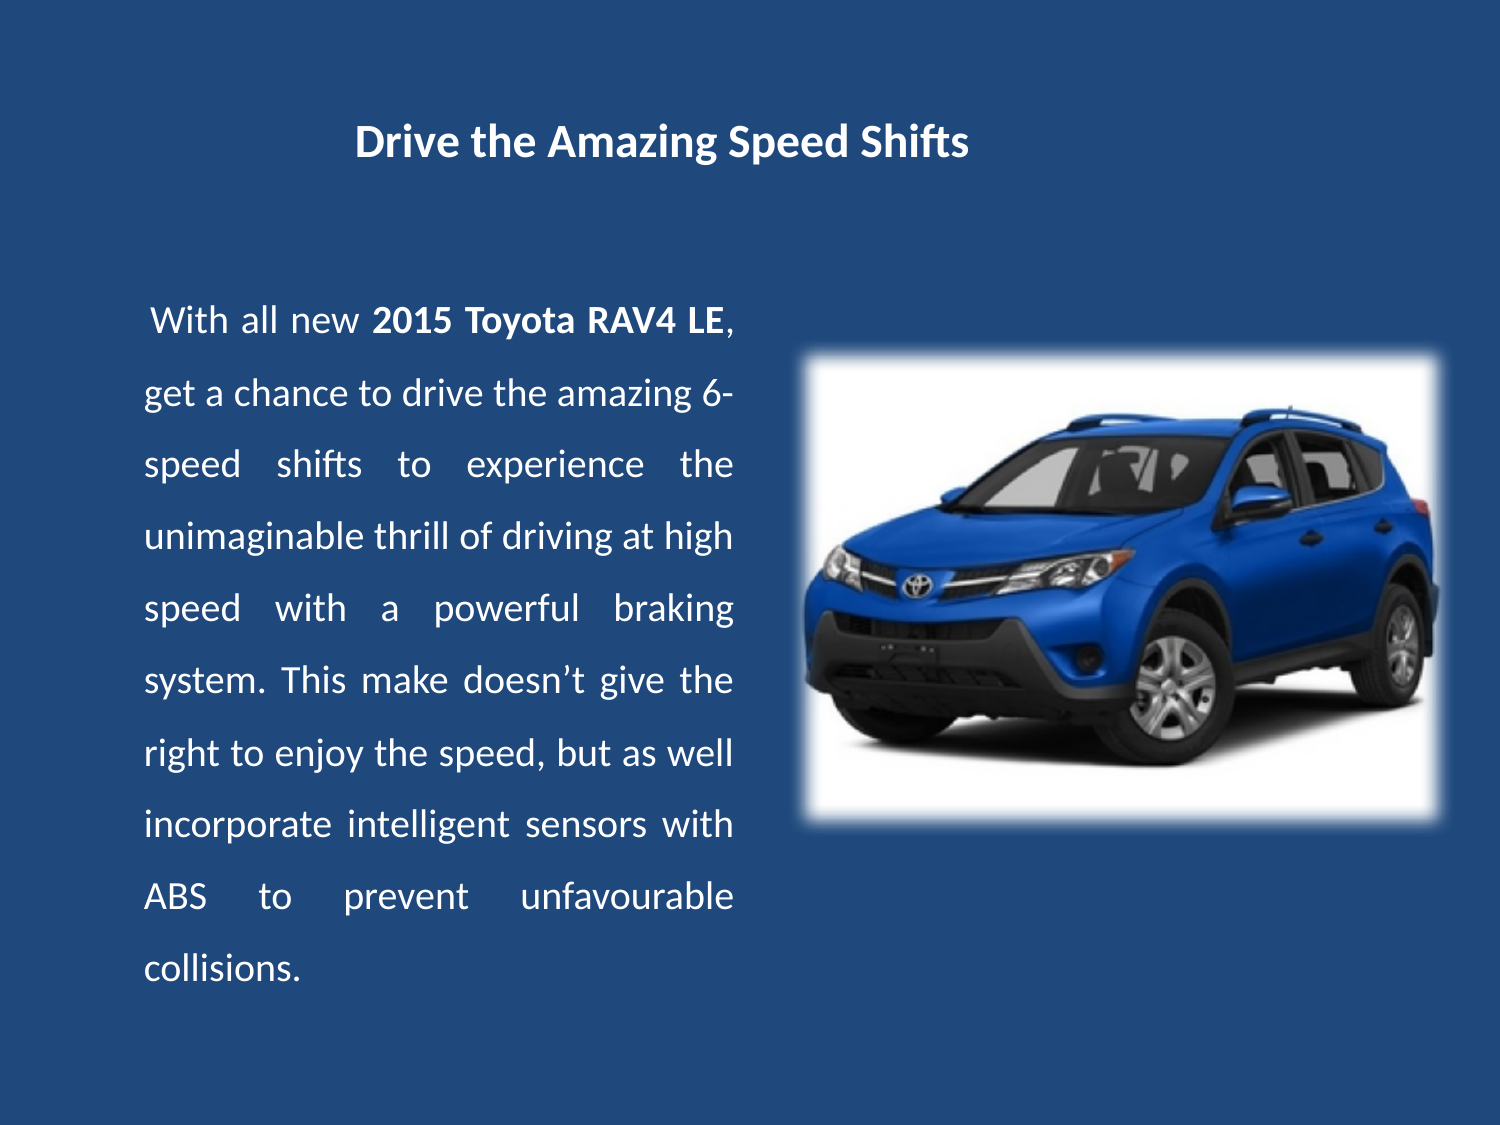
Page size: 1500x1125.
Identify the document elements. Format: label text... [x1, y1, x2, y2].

list With all new 2015 Toyota RAV4 LE, get a chance to drive the amazing 6-speed shifts to experience the unimaginable thrill of driving at high speed with a powerful braking system. This make doesn’t give the right to enjoy the speed, but as well incorporate intelligent sensors with ABS to prevent unfavourable collisions. [75, 262, 750, 1005]
picture [787, 337, 1455, 838]
title Drive the Amazing Speed Shifts [0, 45, 1338, 233]
